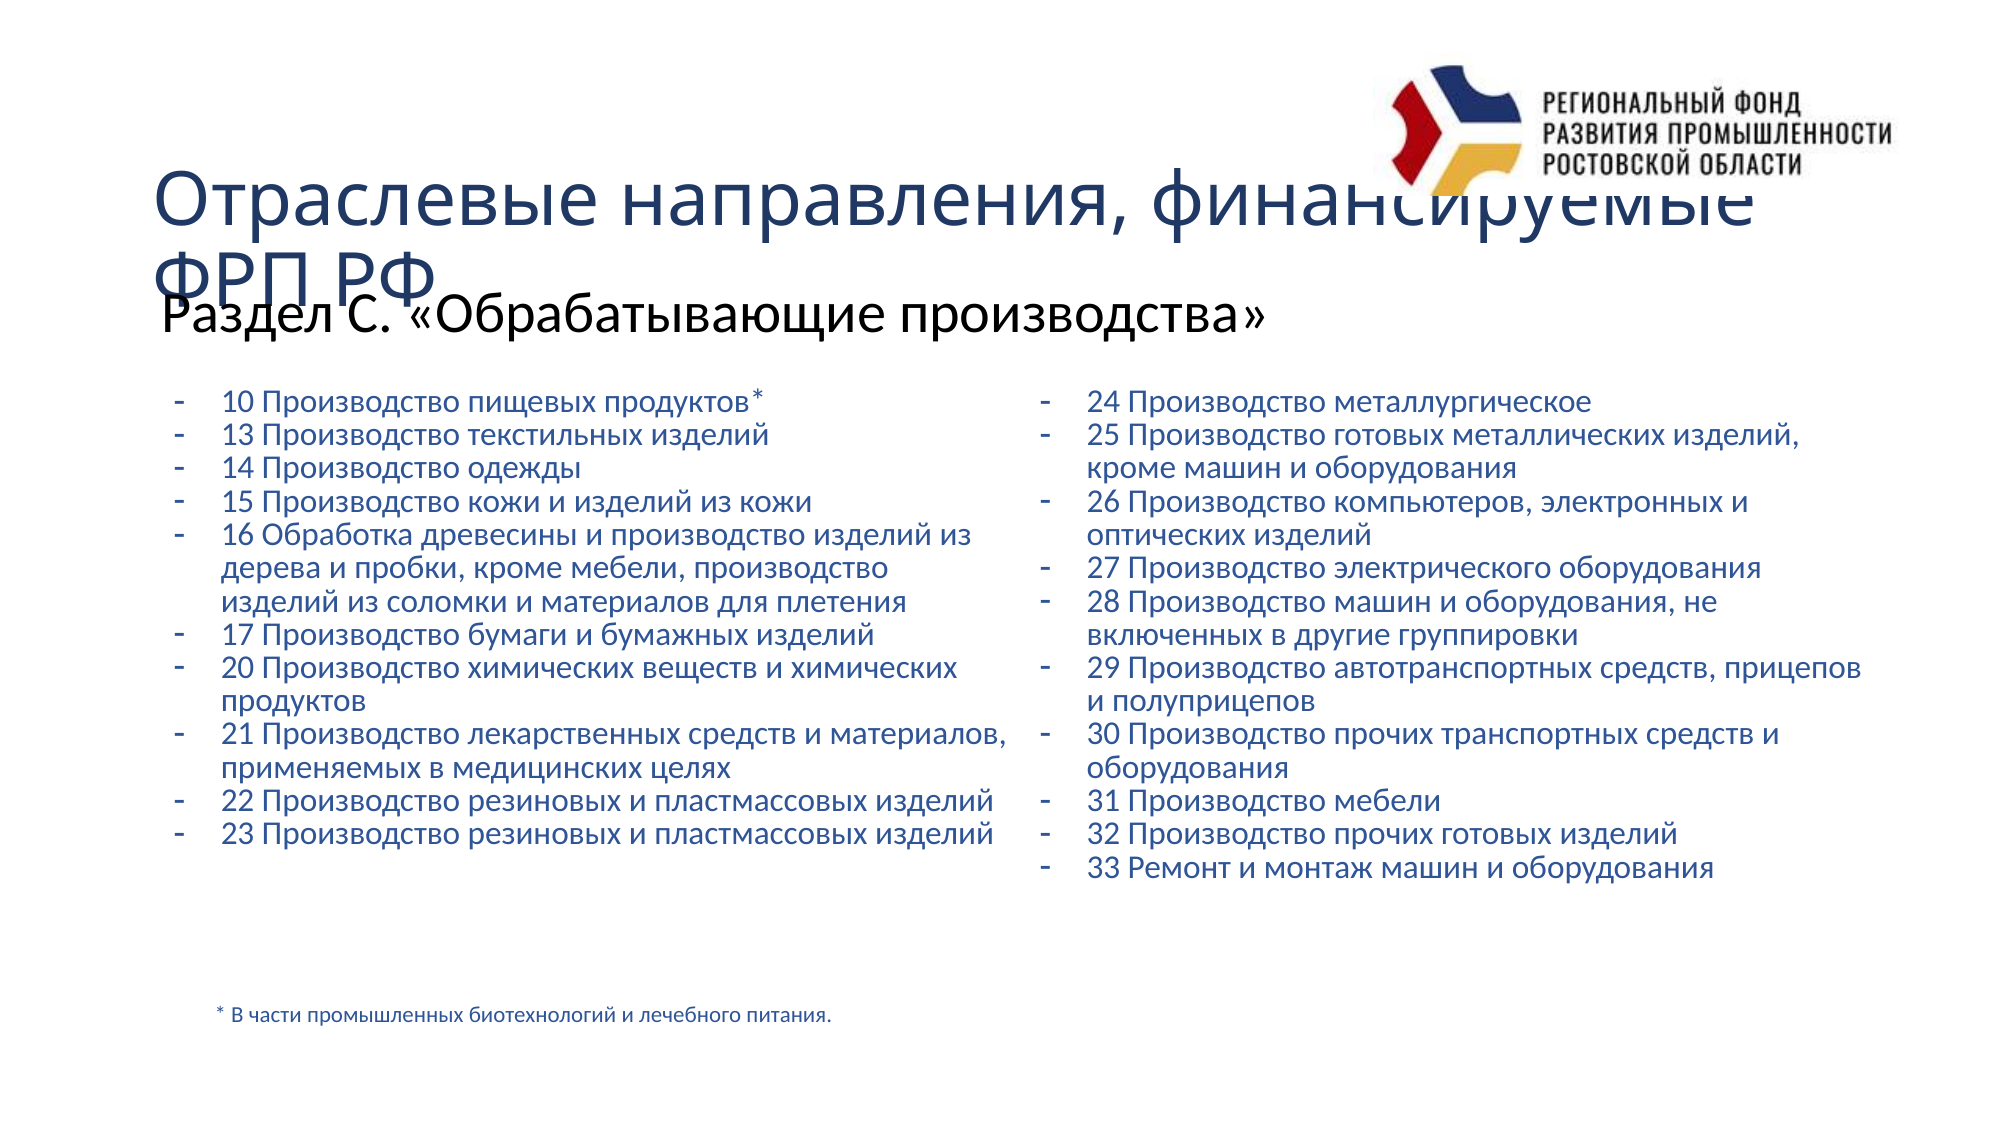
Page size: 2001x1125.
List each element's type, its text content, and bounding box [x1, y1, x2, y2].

text_box * В части промышленных биотехнологий и лечебного питания. [199, 992, 1200, 1035]
picture [1373, 53, 1924, 196]
table_header 10 Производство пищевых продуктов* 13 Производство текстильных изделий 14 Производство одежды 15 Производство кожи и изделий из кожи 16 Обработка древесины и производство изделий из дерева и пробки, кроме мебели, производство изделий из соломки и материалов для плетения 17 Производство бумаги и бумажных изделий 20 Производство химических веществ и химических продуктов 21 Производство лекарственных средств и материалов, применяемых в медицинских целях 22 Производство резиновых и пластмассовых изделий 23 Производство резиновых и пластмассовых изделий [159, 380, 1025, 948]
table_header 24 Производство металлургическое 25 Производство готовых металлических изделий, кроме машин и оборудования 26 Производство компьютеров, электронных и оптических изделий 27 Производство электрического оборудования 28 Производство машин и оборудования, не включенных в другие группировки 29 Производство автотранспортных средств, прицепов и полуприцепов 30 Производство прочих транспортных средств и оборудования 31 Производство мебели 32 Производство прочих готовых изделий 33 Ремонт и монтаж машин и оборудования [1025, 380, 1891, 948]
list Раздел С. «Обрабатывающие производства» [146, 274, 1922, 387]
title Отраслевые направления, финансируемые ФРП РФ [137, 132, 1863, 351]
